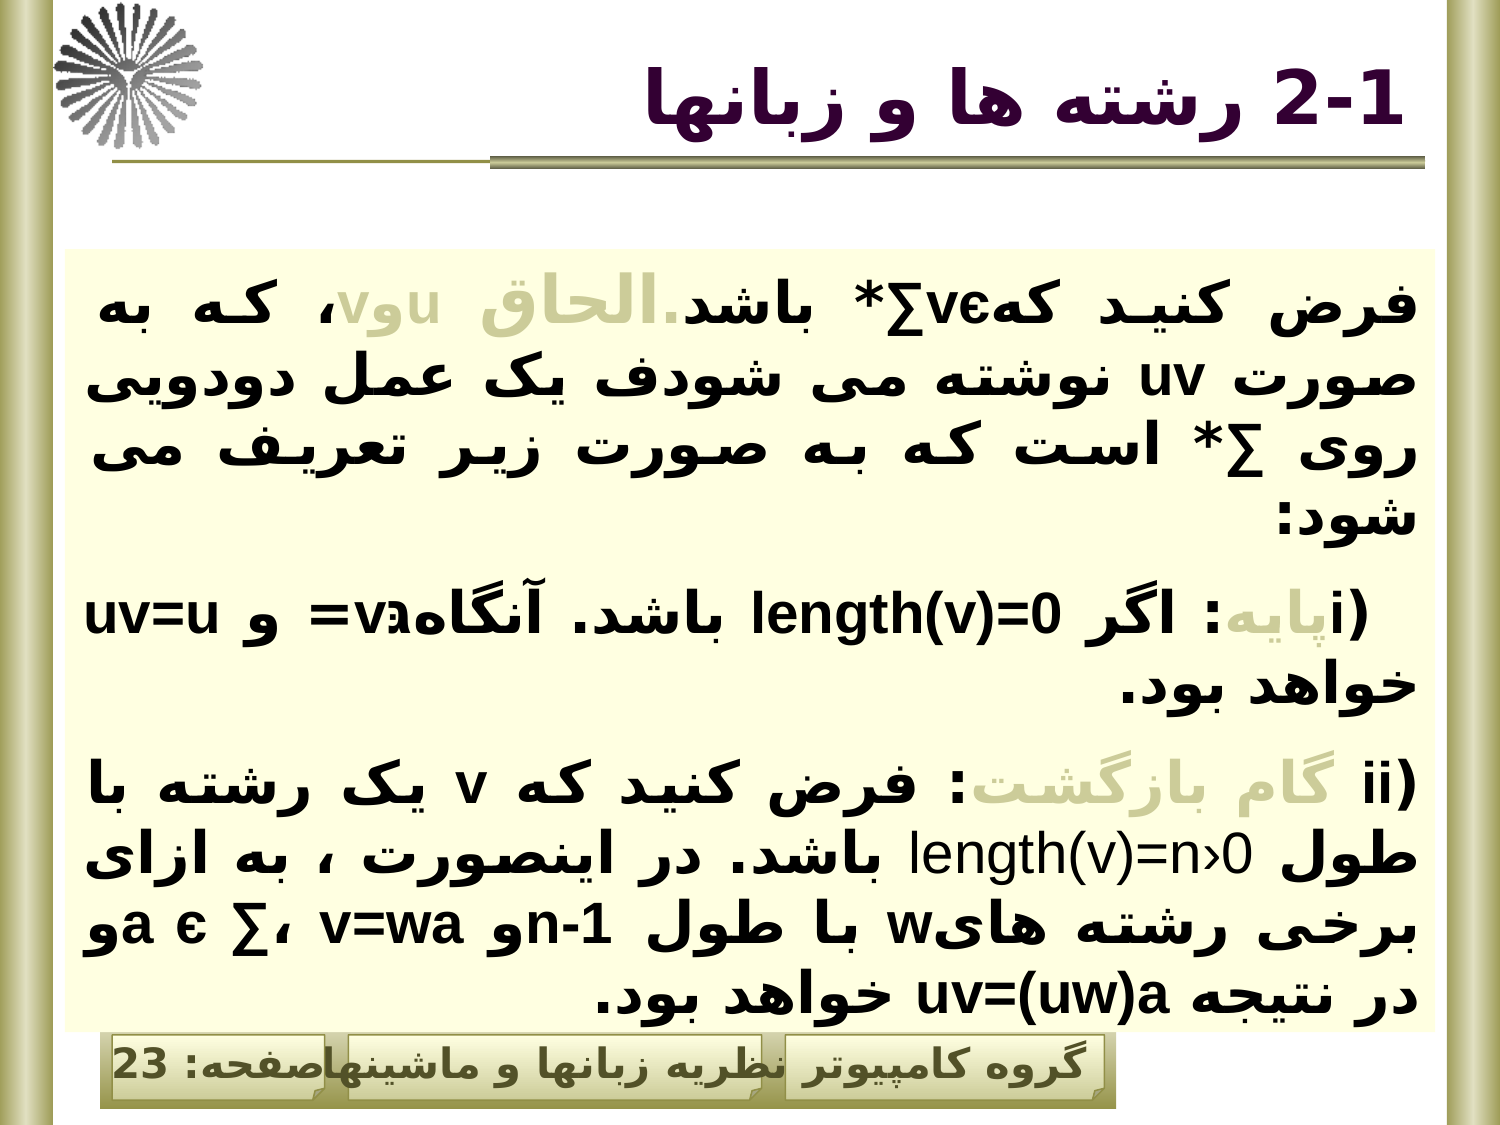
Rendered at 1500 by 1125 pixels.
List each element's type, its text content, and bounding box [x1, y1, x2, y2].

text_box فرض کنید کهvє∑* باشد.الحاق uوv، که به صورت uv نوشته می شودف یک عمل دودویی روی ∑* است که به صورت زیر تعریف می شود: (iپایه: اگر length(v)=0 باشد. آنگاهגּv= و uv=u خواهد بود. (ii گام بازگشت: فرض کنید که v یک رشته با طول length(v)=n›0 باشد. در اینصورت ، به ازای برخی رشته هایw با طول n-1و a є ∑، v=waو در نتیجه uv=(uw)a خواهد بود. [64, 249, 1436, 1033]
title 2-1 رشته ها و زبانها [147, 42, 1423, 147]
